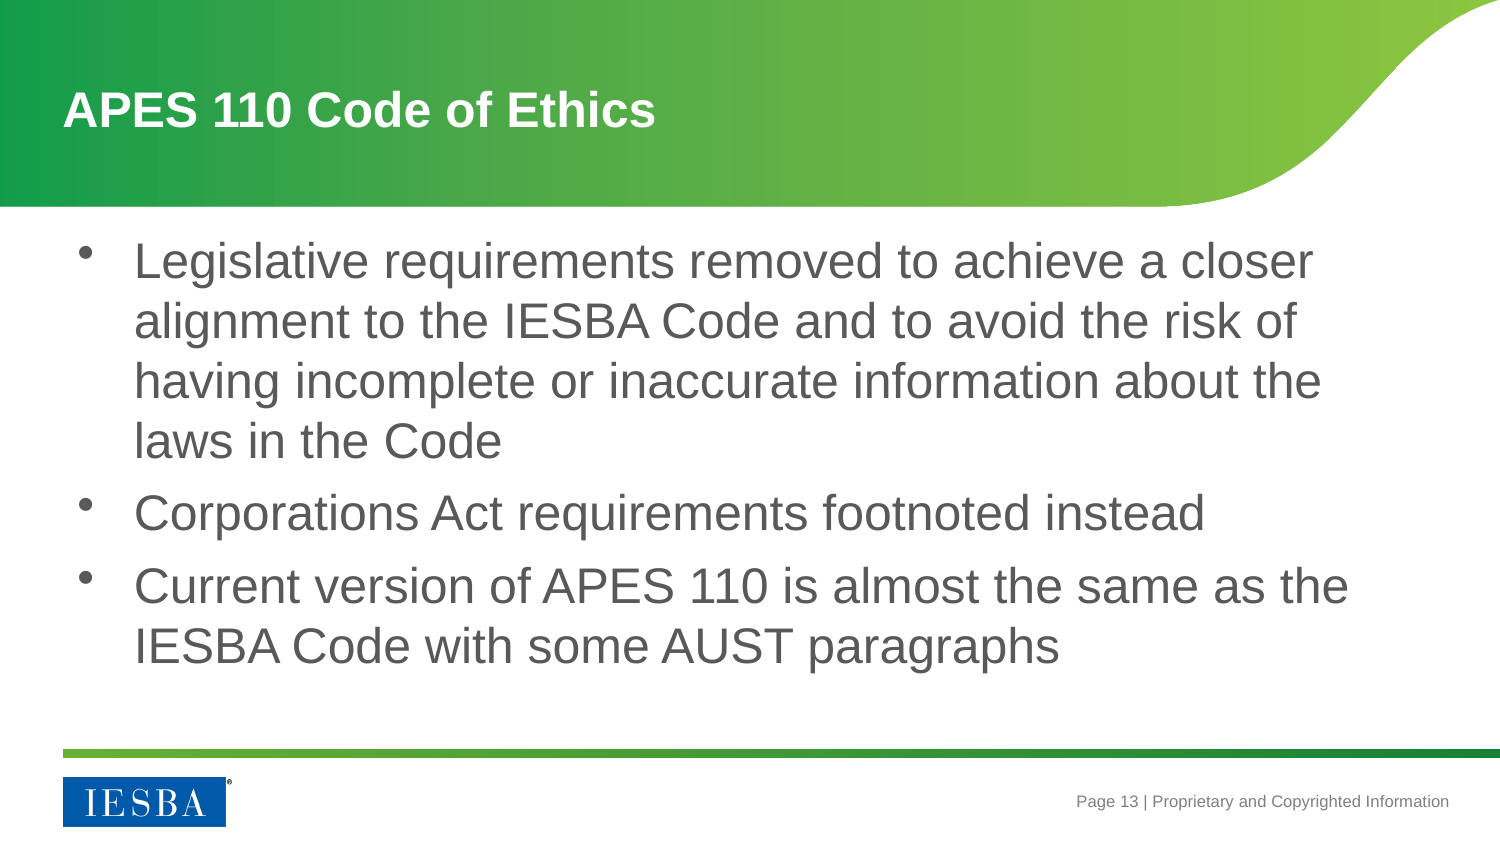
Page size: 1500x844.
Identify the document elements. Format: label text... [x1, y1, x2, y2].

picture [0, 0, 1500, 207]
list Legislative requirements removed to achieve a closer alignment to the IESBA Code and to avoid the risk of having incomplete or inaccurate information about the laws in the Code Corporations Act requirements footnoted instead Current version of APES 110 is almost the same as the IESBA Code with some AUST paragraphs [62, 220, 1450, 724]
title APES 110 Code of Ethics [62, 75, 1300, 141]
picture [63, 777, 232, 827]
